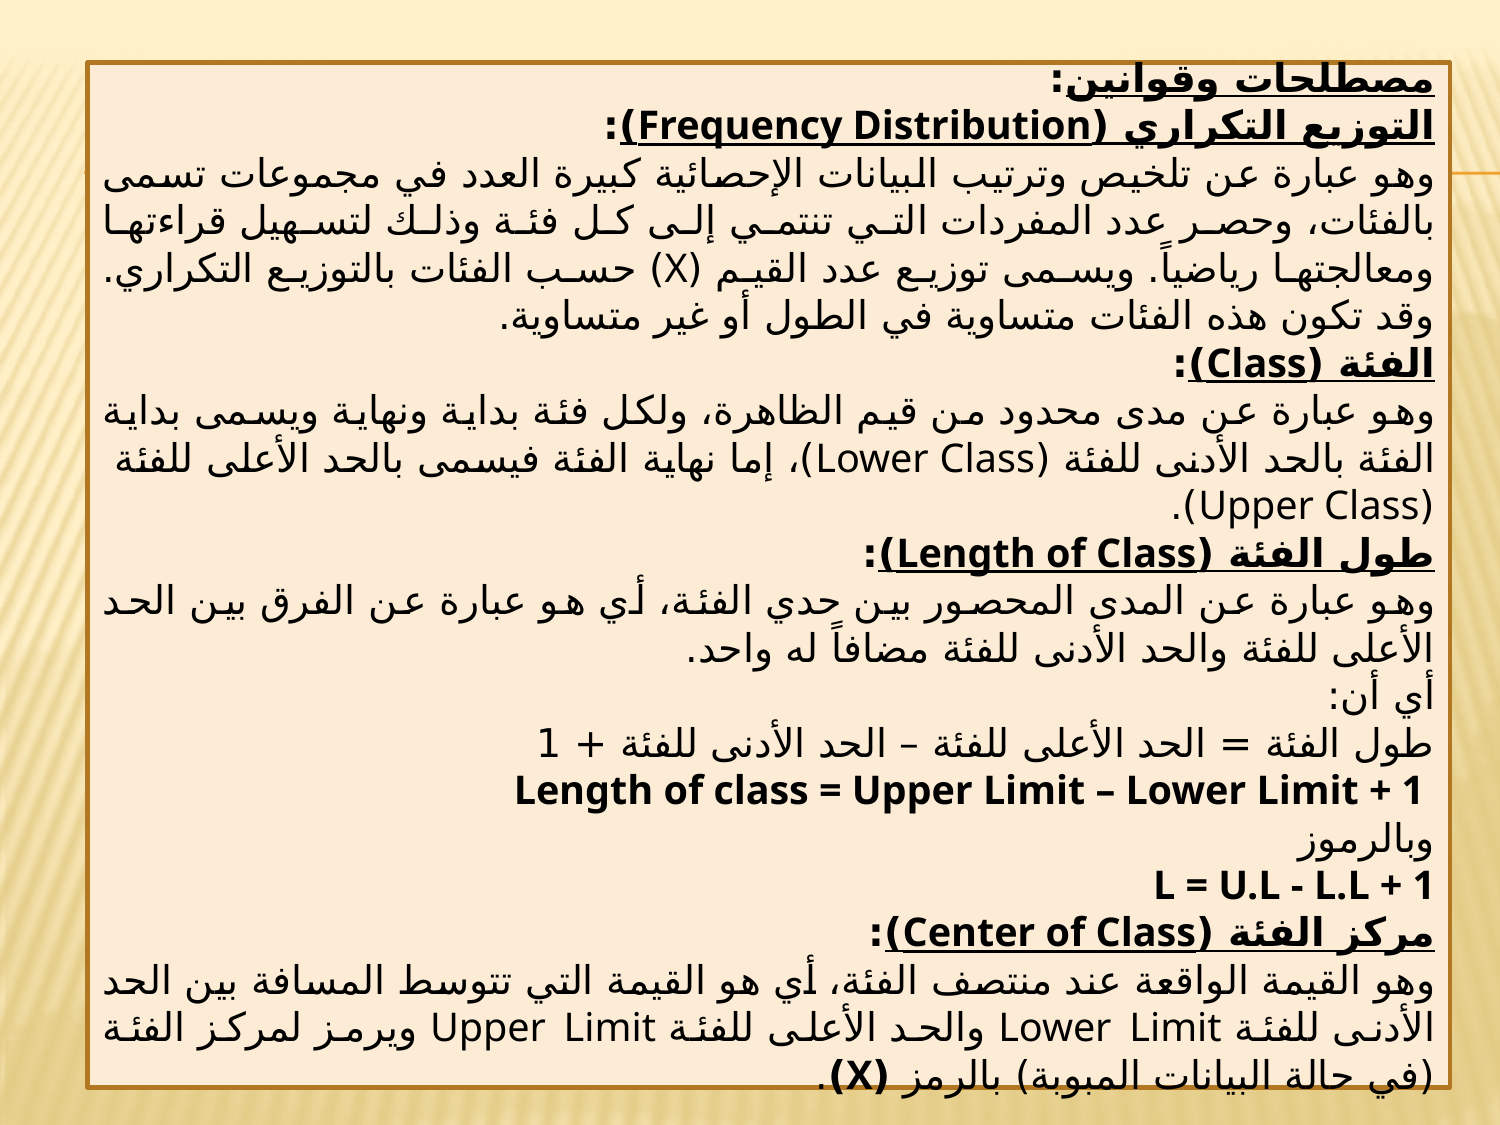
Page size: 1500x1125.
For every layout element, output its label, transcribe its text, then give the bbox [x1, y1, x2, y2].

text_box مصطلحات وقوانين: التوزيع التكراري (Frequency Distribution): وهو عبارة عن تلخيص وترتيب البيانات الإحصائية كبيرة العدد في مجموعات تسمى بالفئات، وحصر عدد المفردات التي تنتمي إلى كل فئة وذلك لتسهيل قراءتها ومعالجتها رياضياً. ويسمى توزيع عدد القيم (X) حسب الفئات بالتوزيع التكراري. وقد تكون هذه الفئات متساوية في الطول أو غير متساوية. الفئة (Class): وهو عبارة عن مدى محدود من قيم الظاهرة، ولكل فئة بداية ونهاية ويسمى بداية الفئة بالحد الأدنى للفئة (Lower Class)، إما نهاية الفئة فيسمى بالحد الأعلى للفئة (Upper Class). طول الفئة (Length of Class): وهو عبارة عن المدى المحصور بين حدي الفئة، أي هو عبارة عن الفرق بين الحد الأعلى للفئة والحد الأدنى للفئة مضافاً له واحد. أي أن: طول الفئة = الحد الأعلى للفئة – الحد الأدنى للفئة + 1 Length of class = Upper Limit – Lower Limit + 1 وبالرموز L = U.L - L.L + 1 مركز الفئة (Center of Class): وهو القيمة الواقعة عند منتصف الفئة، أي هو القيمة التي تتوسط المسافة بين الحد الأدنى للفئة Lower Limit والحد الأعلى للفئة Upper Limit ويرمز لمركز الفئة (في حالة البيانات المبوبة) بالرمز (X). [85, 60, 1452, 1090]
